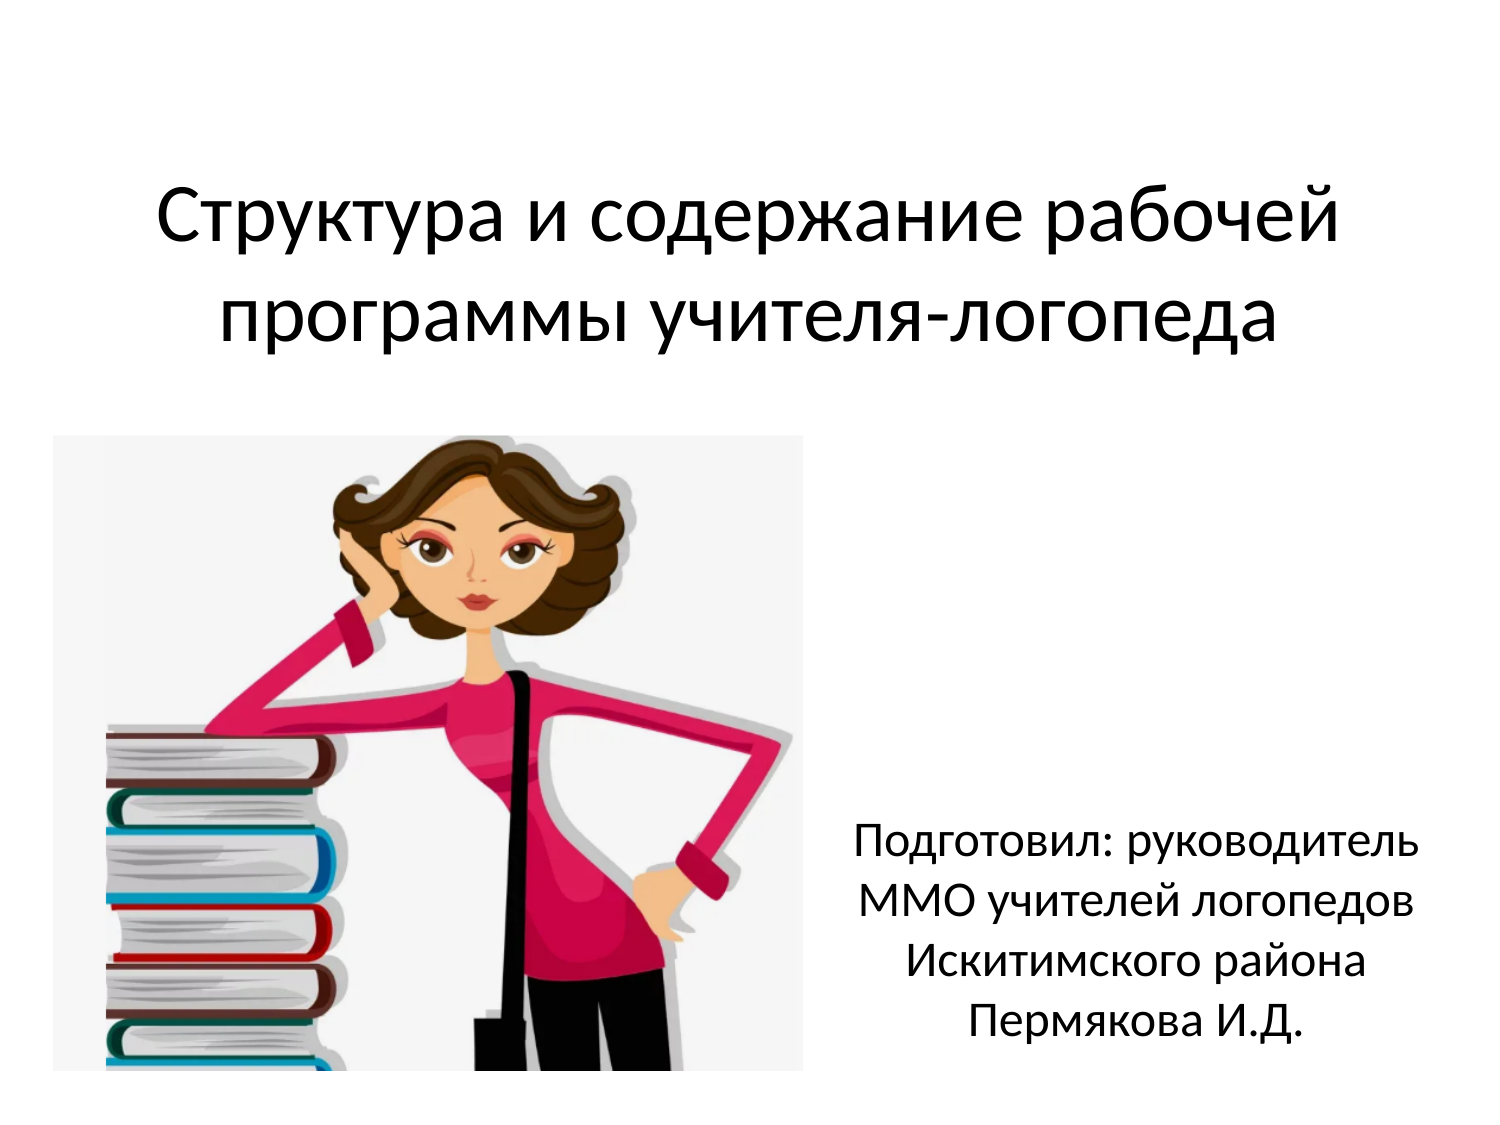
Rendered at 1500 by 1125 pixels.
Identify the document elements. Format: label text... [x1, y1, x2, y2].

picture [52, 432, 804, 1071]
title Структура и содержание рабочей программы учителя-логопеда [112, 137, 1388, 379]
subtitle Подготовил: руководитель ММО учителей логопедов Искитимского района Пермякова И.Д. [820, 798, 1453, 1087]
